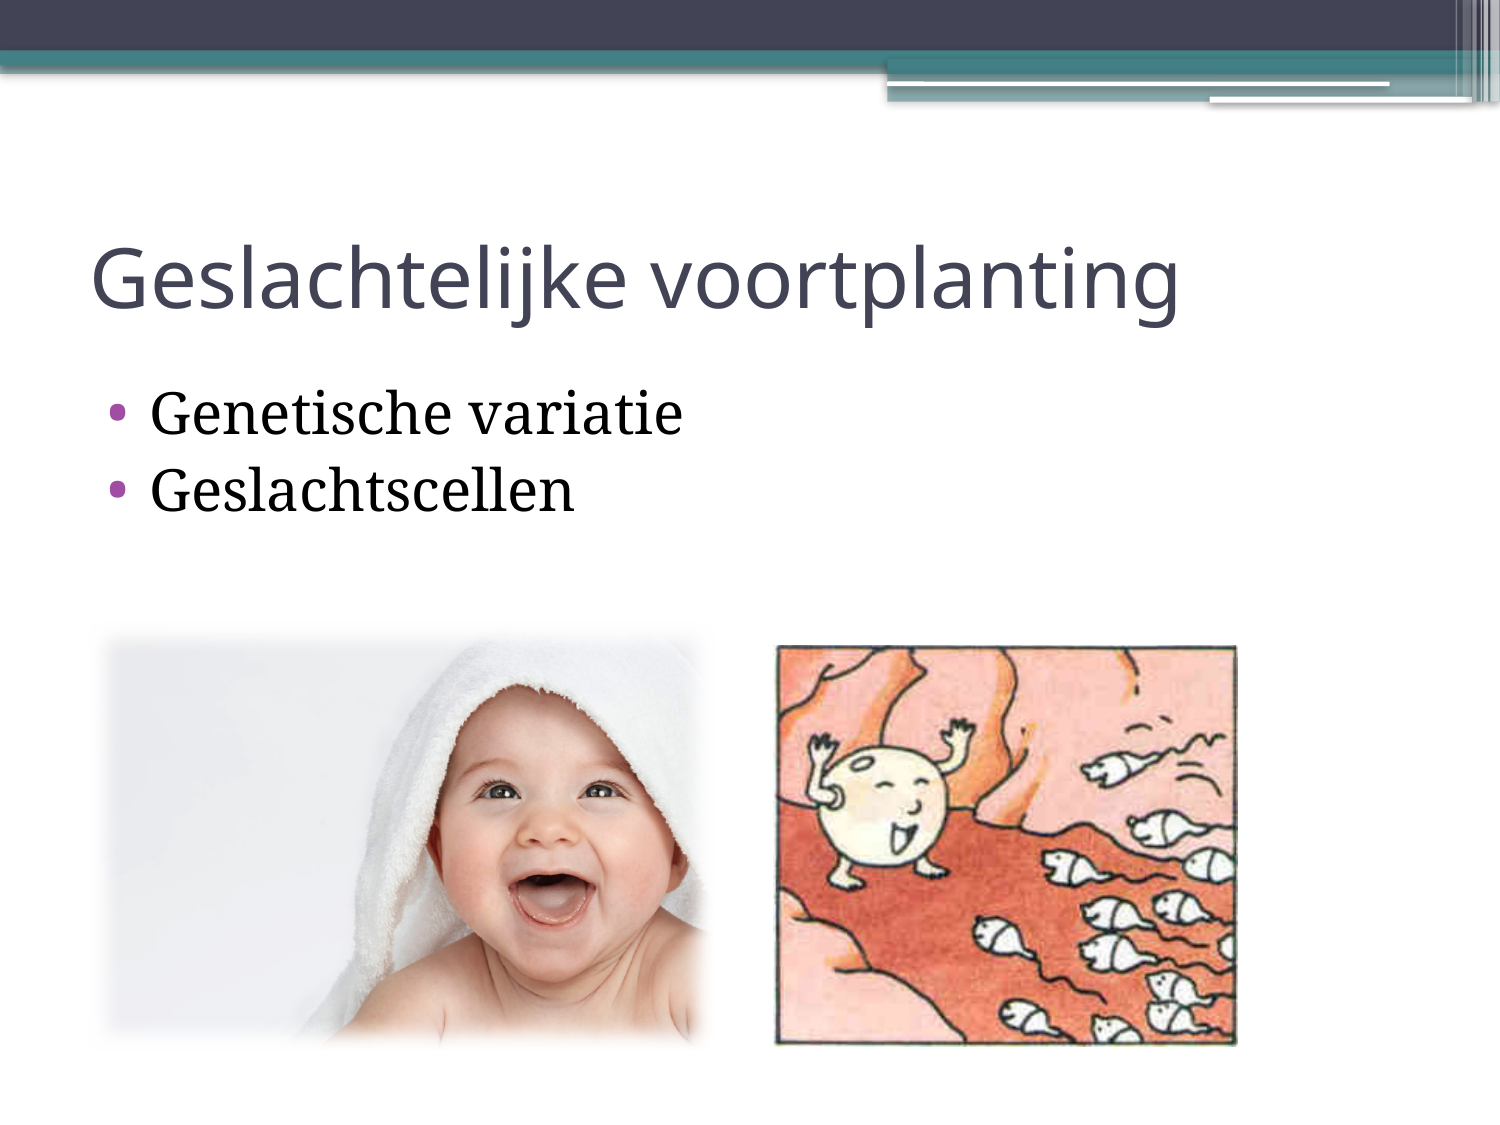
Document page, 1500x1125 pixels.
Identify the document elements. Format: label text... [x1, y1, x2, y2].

list Genetische variatie Geslachtscellen [75, 368, 1425, 1079]
picture [773, 644, 1238, 1048]
title Geslachtelijke voortplanting [75, 187, 1425, 363]
picture [88, 621, 715, 1052]
